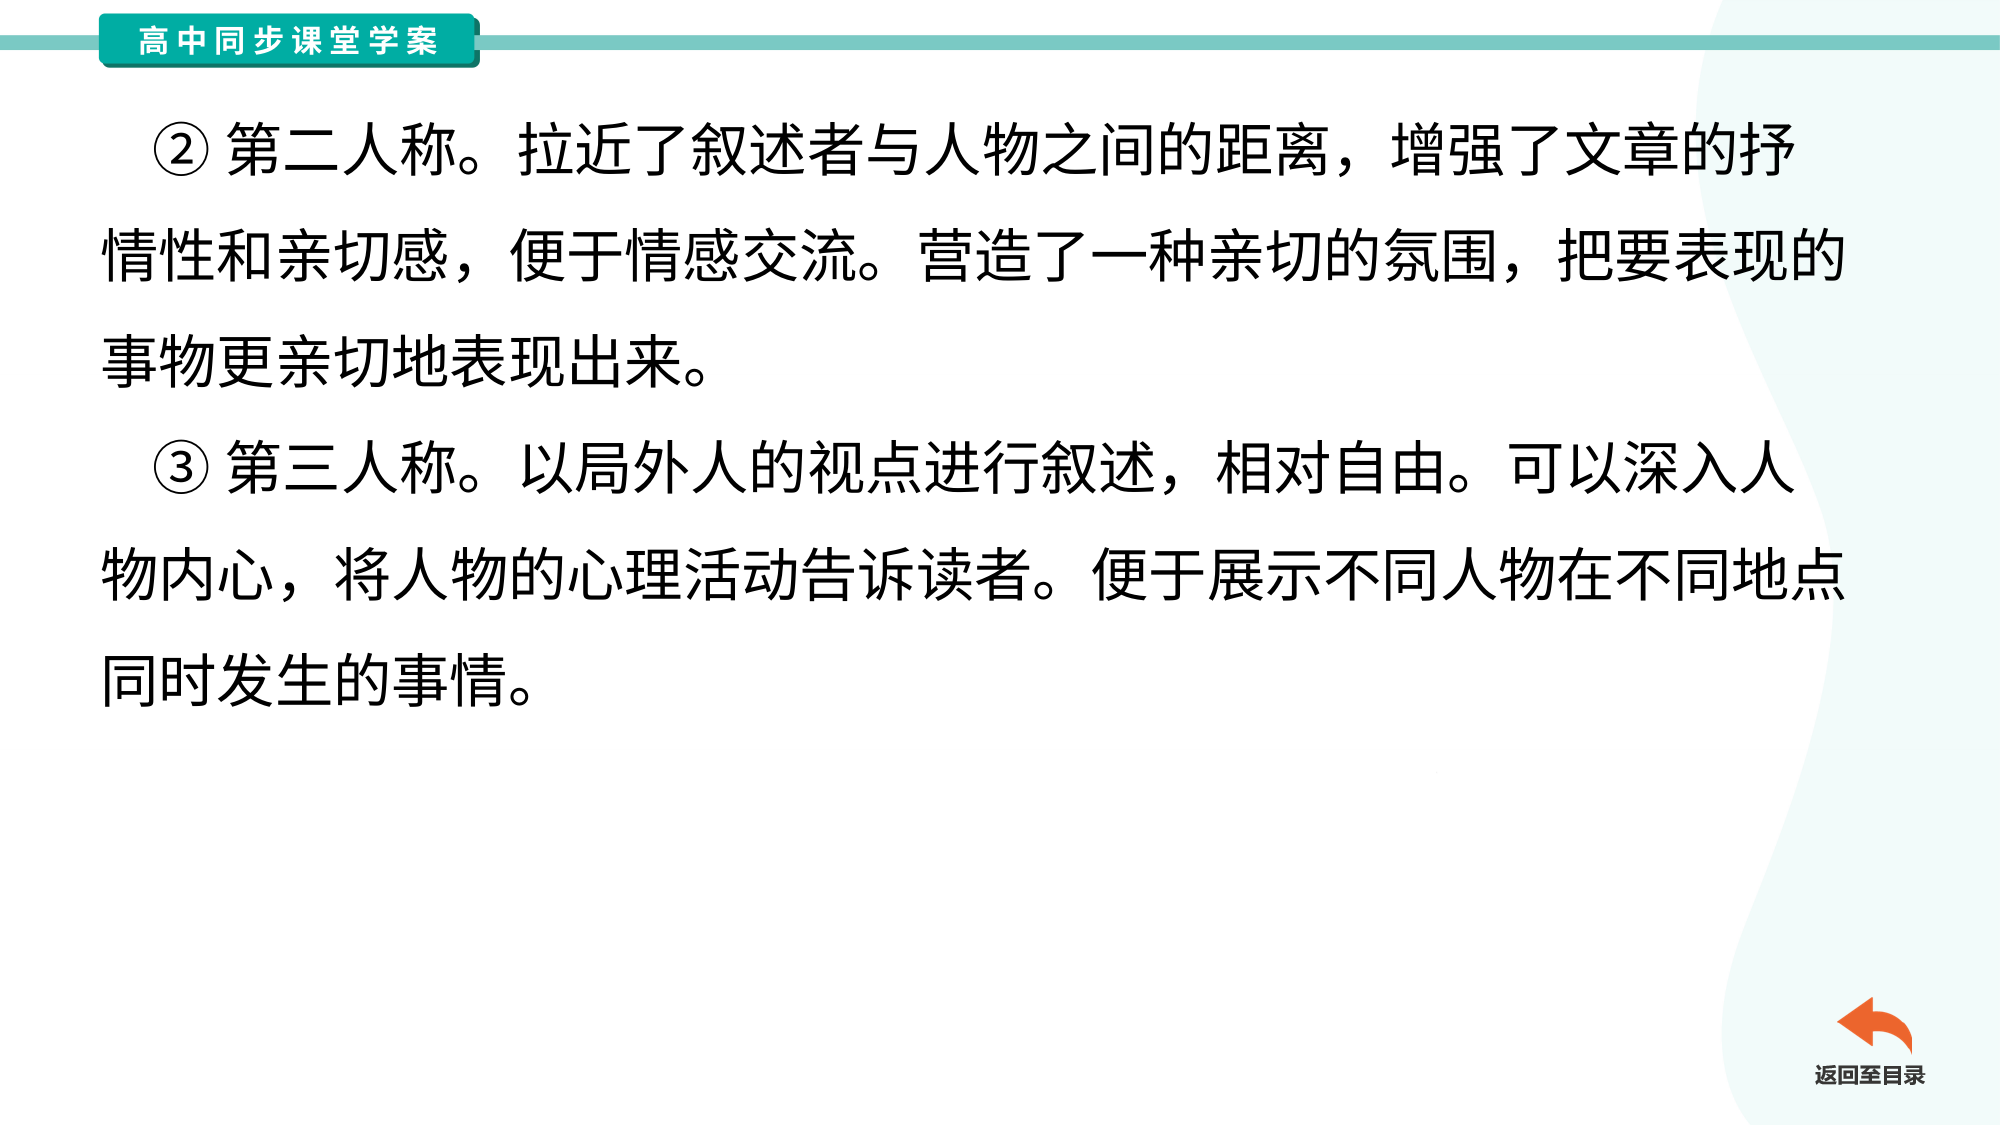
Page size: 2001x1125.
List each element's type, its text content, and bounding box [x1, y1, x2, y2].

picture [0, 0, 2000, 1125]
text_box ②第二人称。拉近了叙述者与人物之间的距离，增强了文章的抒 情性和亲切感，便于情感交流。营造了一种亲切的氛围，把要表现的 事物更亲切地表现出来。 ③第三人称。以局外人的视点进行叙述，相对自由。可以深入人 物内心，将人物的心理活动告诉读者。便于展示不同人物在不同地点 同时发生的事情。 [100, 76, 1899, 715]
